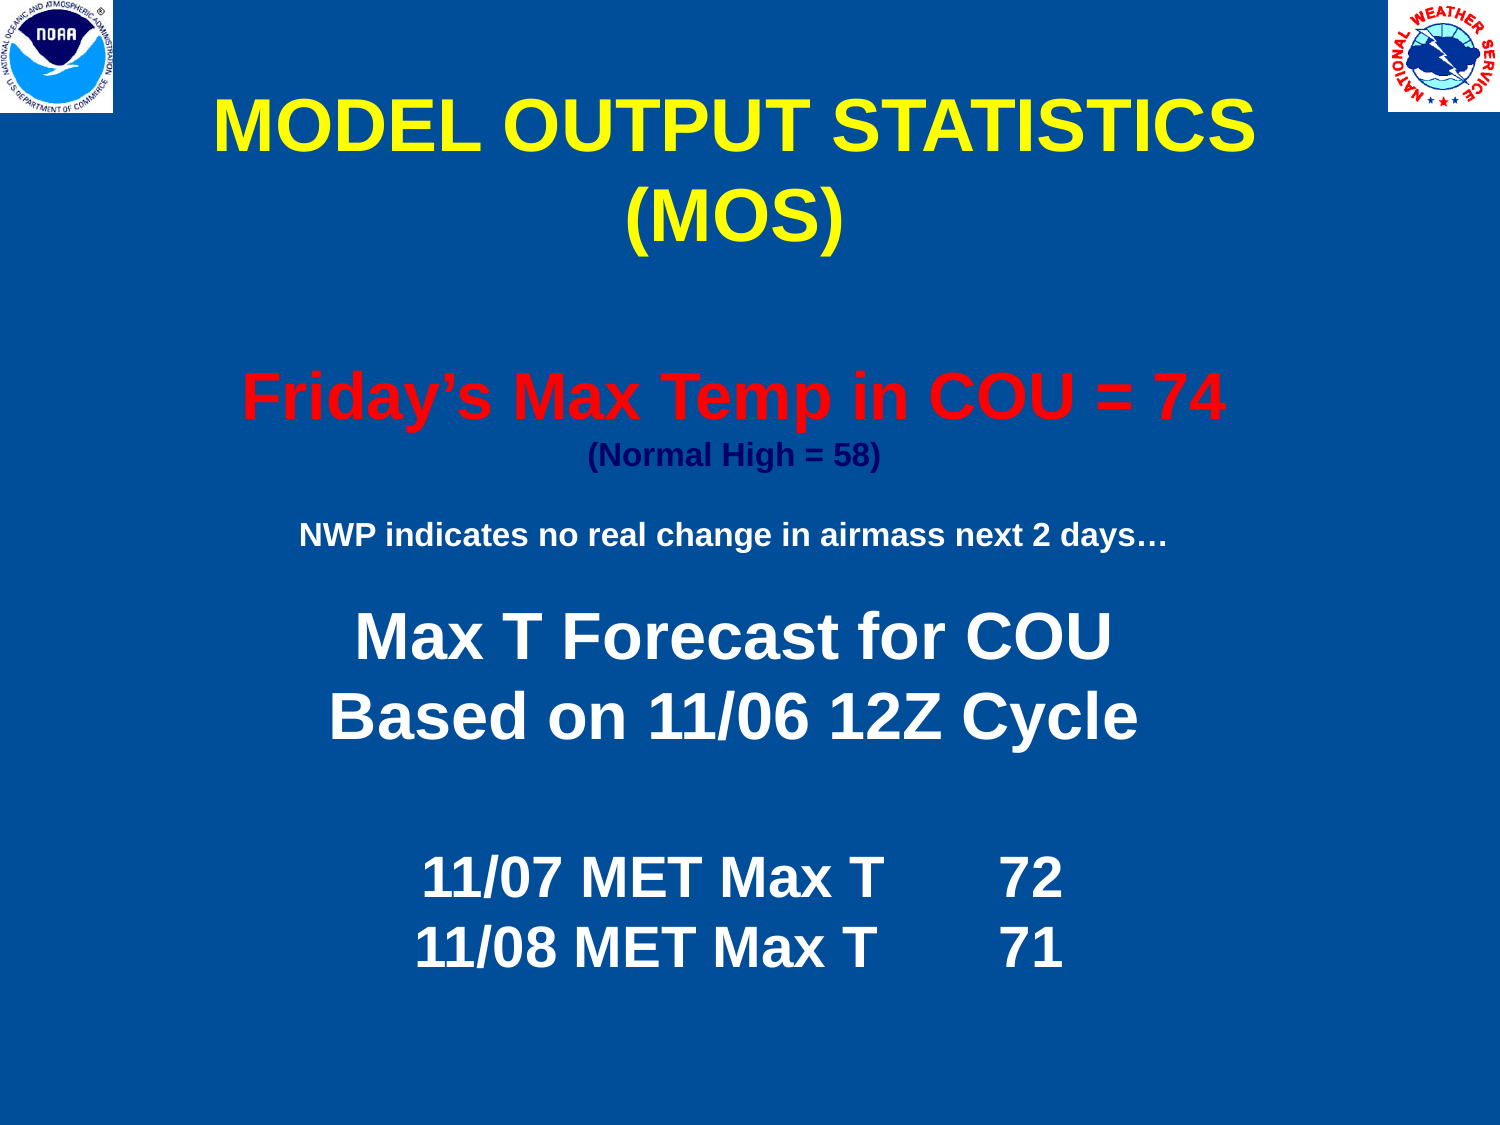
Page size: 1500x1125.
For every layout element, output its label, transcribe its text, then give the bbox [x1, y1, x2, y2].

text_box 11/07 MET Max T 72 11/08 MET Max T 71 [383, 831, 1109, 1037]
text_box MODEL OUTPUT STATISTICS (MOS) [141, 68, 1330, 264]
picture [0, 0, 113, 113]
picture [1388, 0, 1500, 112]
text_box Friday’s Max Temp in COU = 74 (Normal High = 58) NWP indicates no real change in airmass next 2 days… Max T Forecast for COU Based on 11/06 12Z Cycle [216, 345, 1253, 761]
